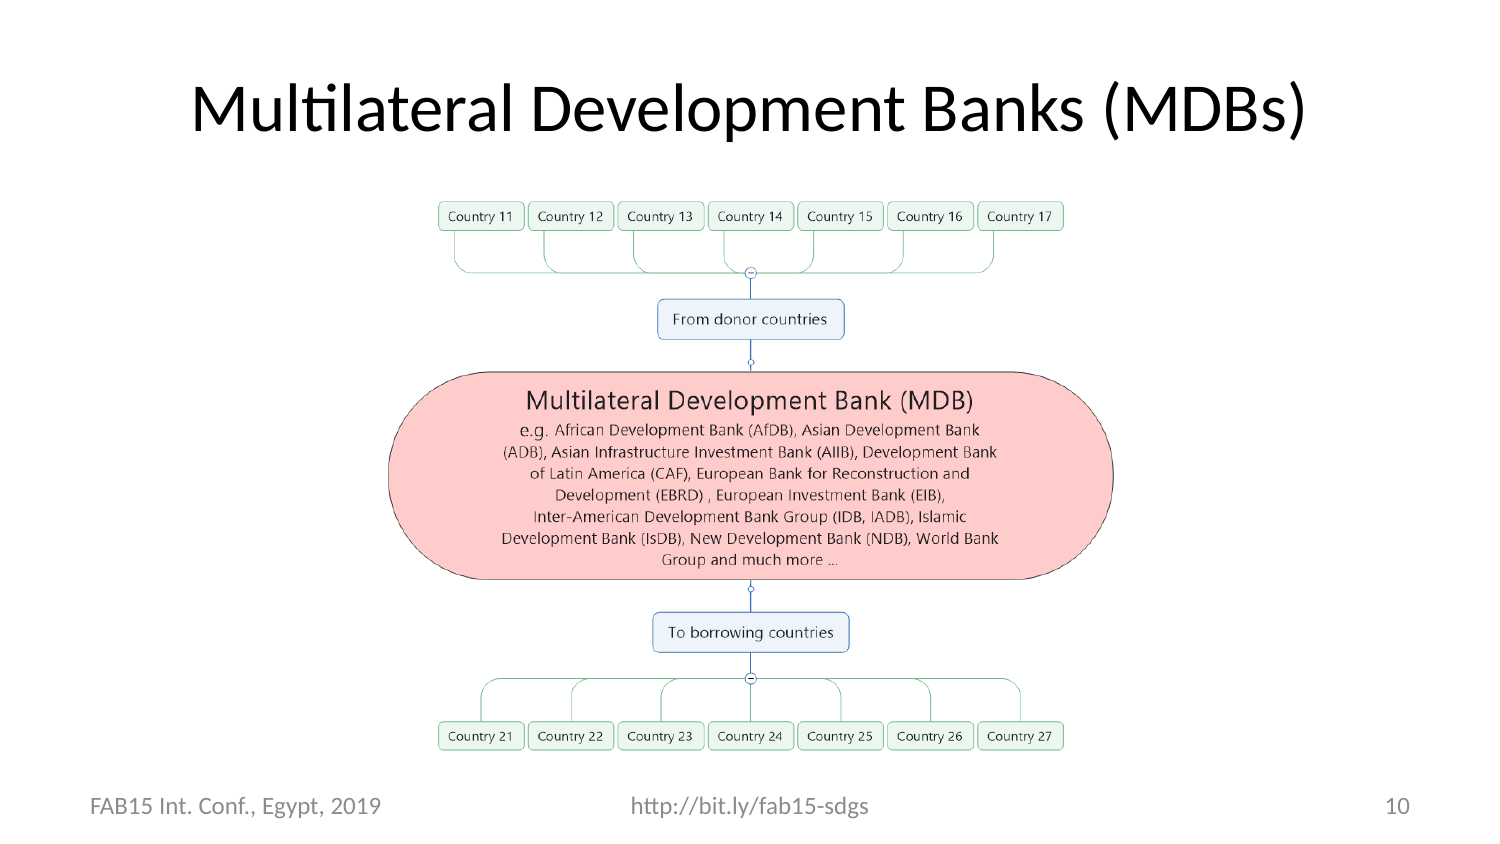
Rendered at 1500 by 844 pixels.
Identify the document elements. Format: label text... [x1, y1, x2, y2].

slide_number FAB15 Int. Conf., Egypt, 2019 [75, 782, 425, 827]
footer http://bit.ly/fab15-sdgs [512, 782, 988, 827]
slide_number 10 [1074, 782, 1425, 827]
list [383, 196, 1117, 754]
title Multilateral Development Banks (MDBs) [75, 33, 1425, 175]
